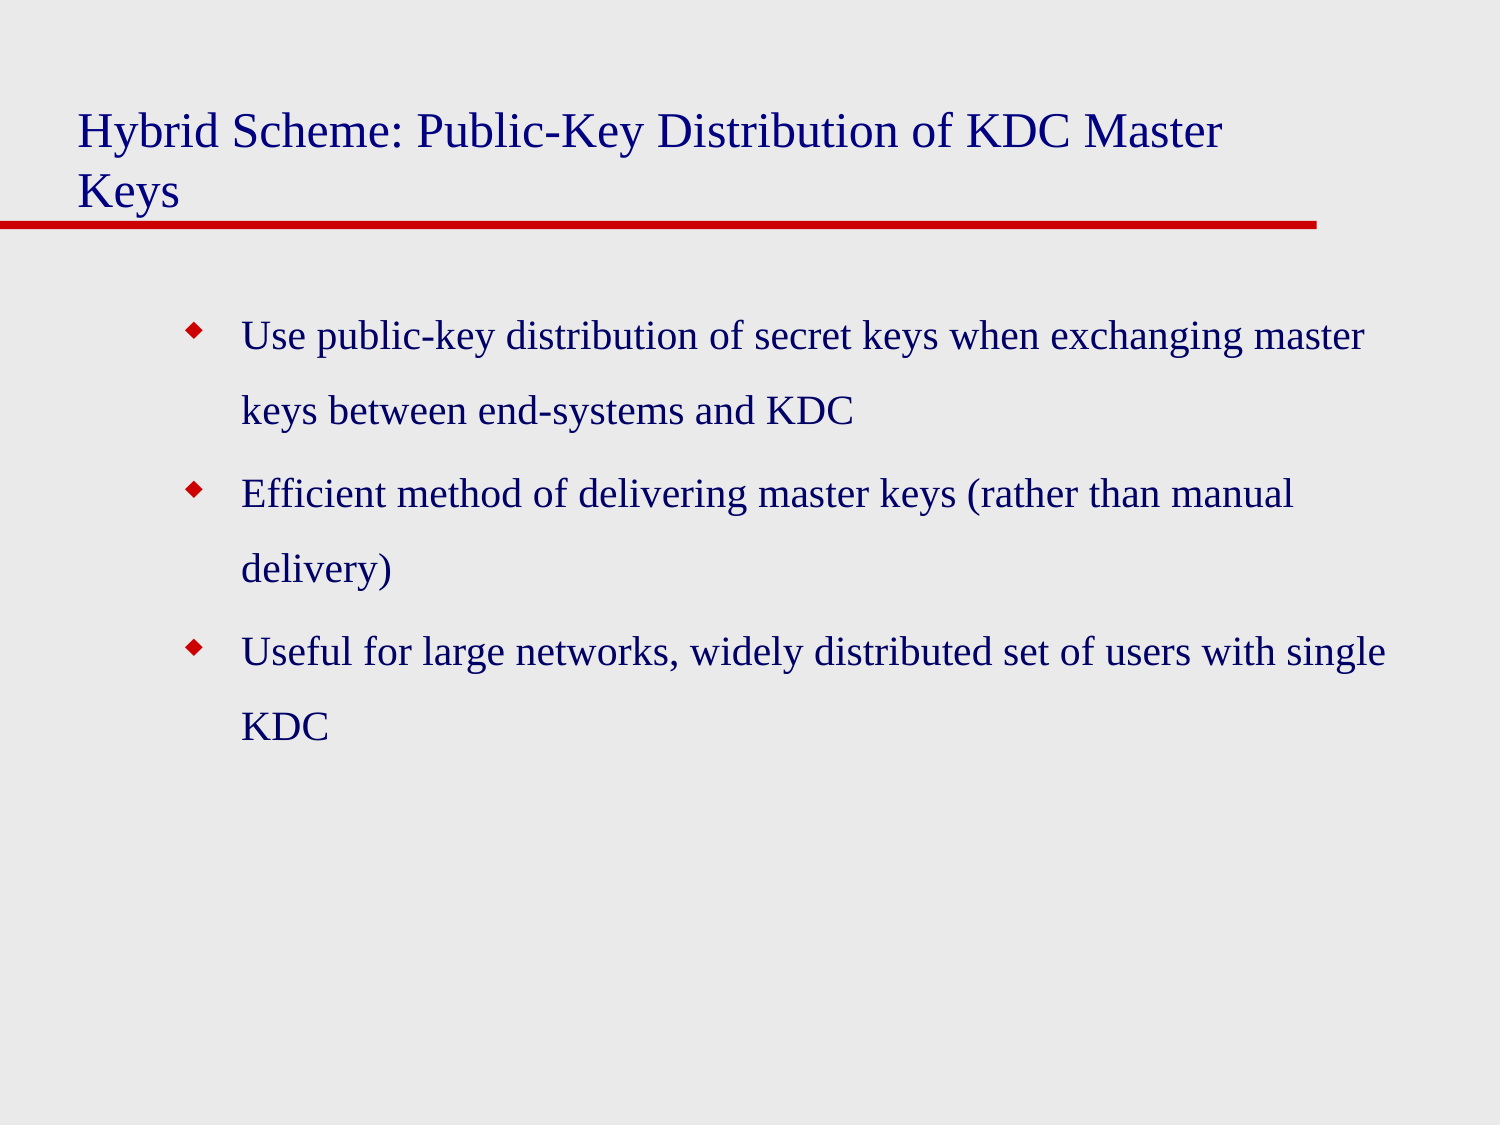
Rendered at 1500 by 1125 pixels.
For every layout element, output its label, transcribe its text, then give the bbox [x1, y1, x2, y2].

title Hybrid Scheme: Public-Key Distribution of KDC Master Keys [62, 43, 1338, 226]
list Use public-key distribution of secret keys when exchanging master keys between end-systems and KDC Efficient method of delivering master keys (rather than manual delivery) Useful for large networks, widely distributed set of users with single KDC [169, 274, 1438, 951]
